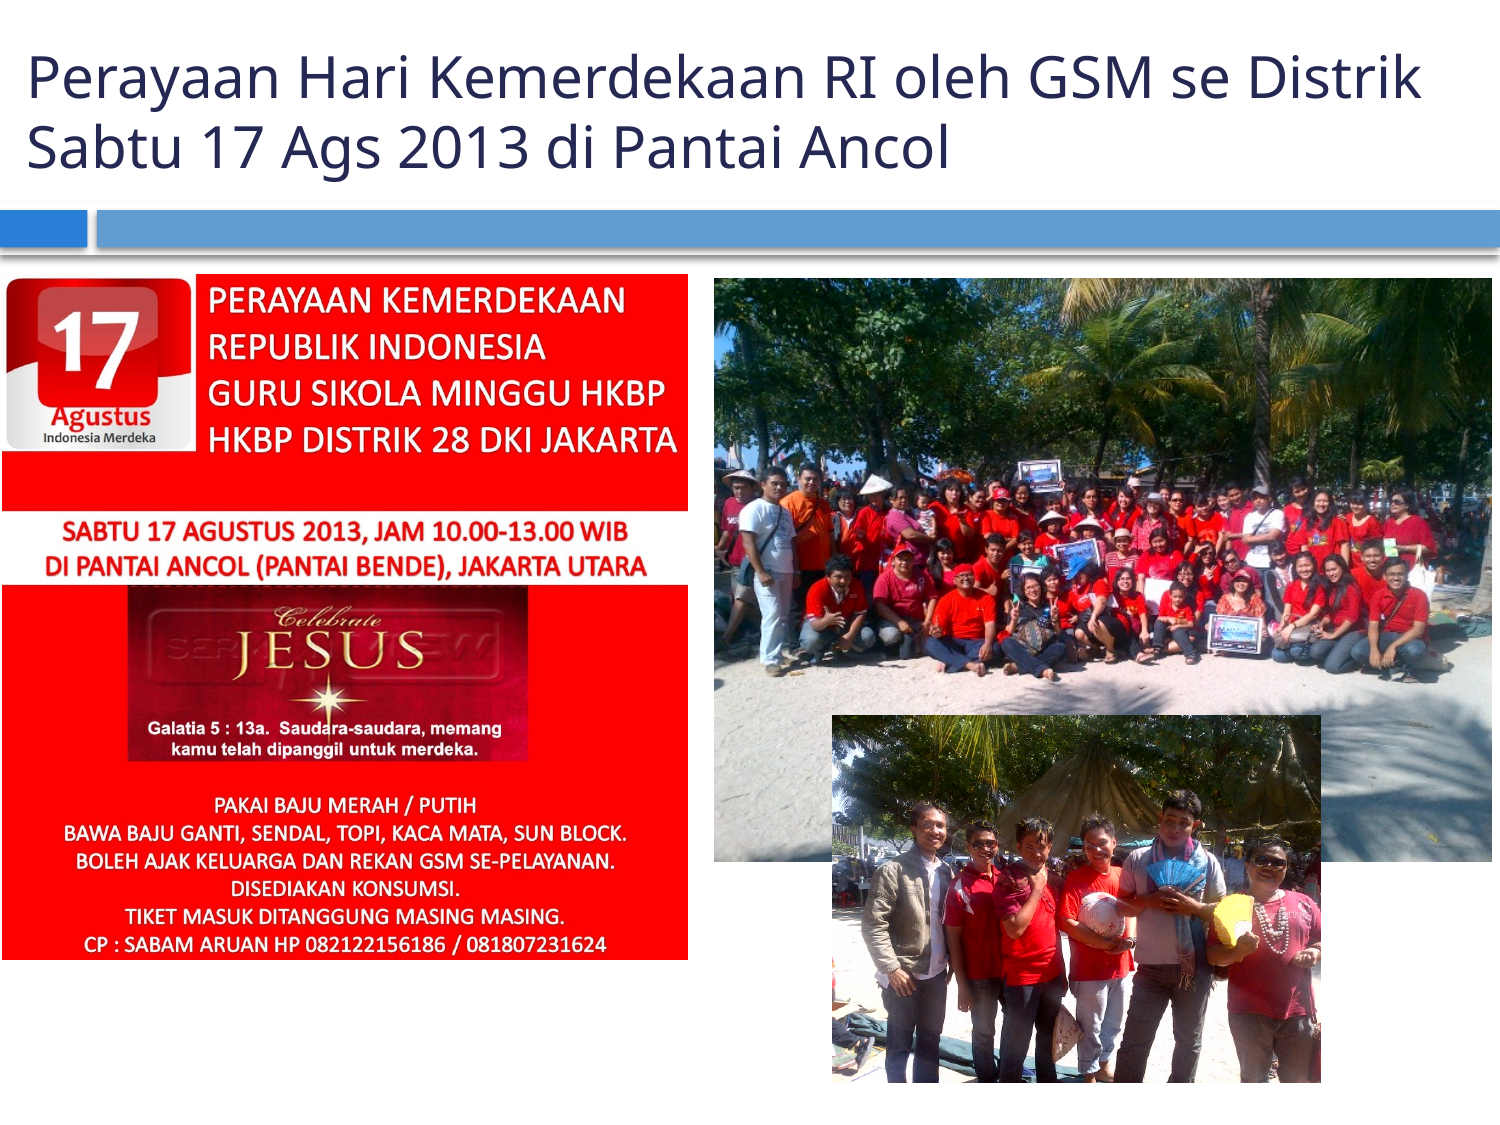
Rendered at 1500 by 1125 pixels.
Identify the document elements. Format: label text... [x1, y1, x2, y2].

picture [1, 273, 688, 960]
picture [714, 278, 1492, 1083]
title Perayaan Hari Kemerdekaan RI oleh GSM se Distrik Sabtu 17 Ags 2013 di Pantai Ancol [11, 7, 1495, 214]
